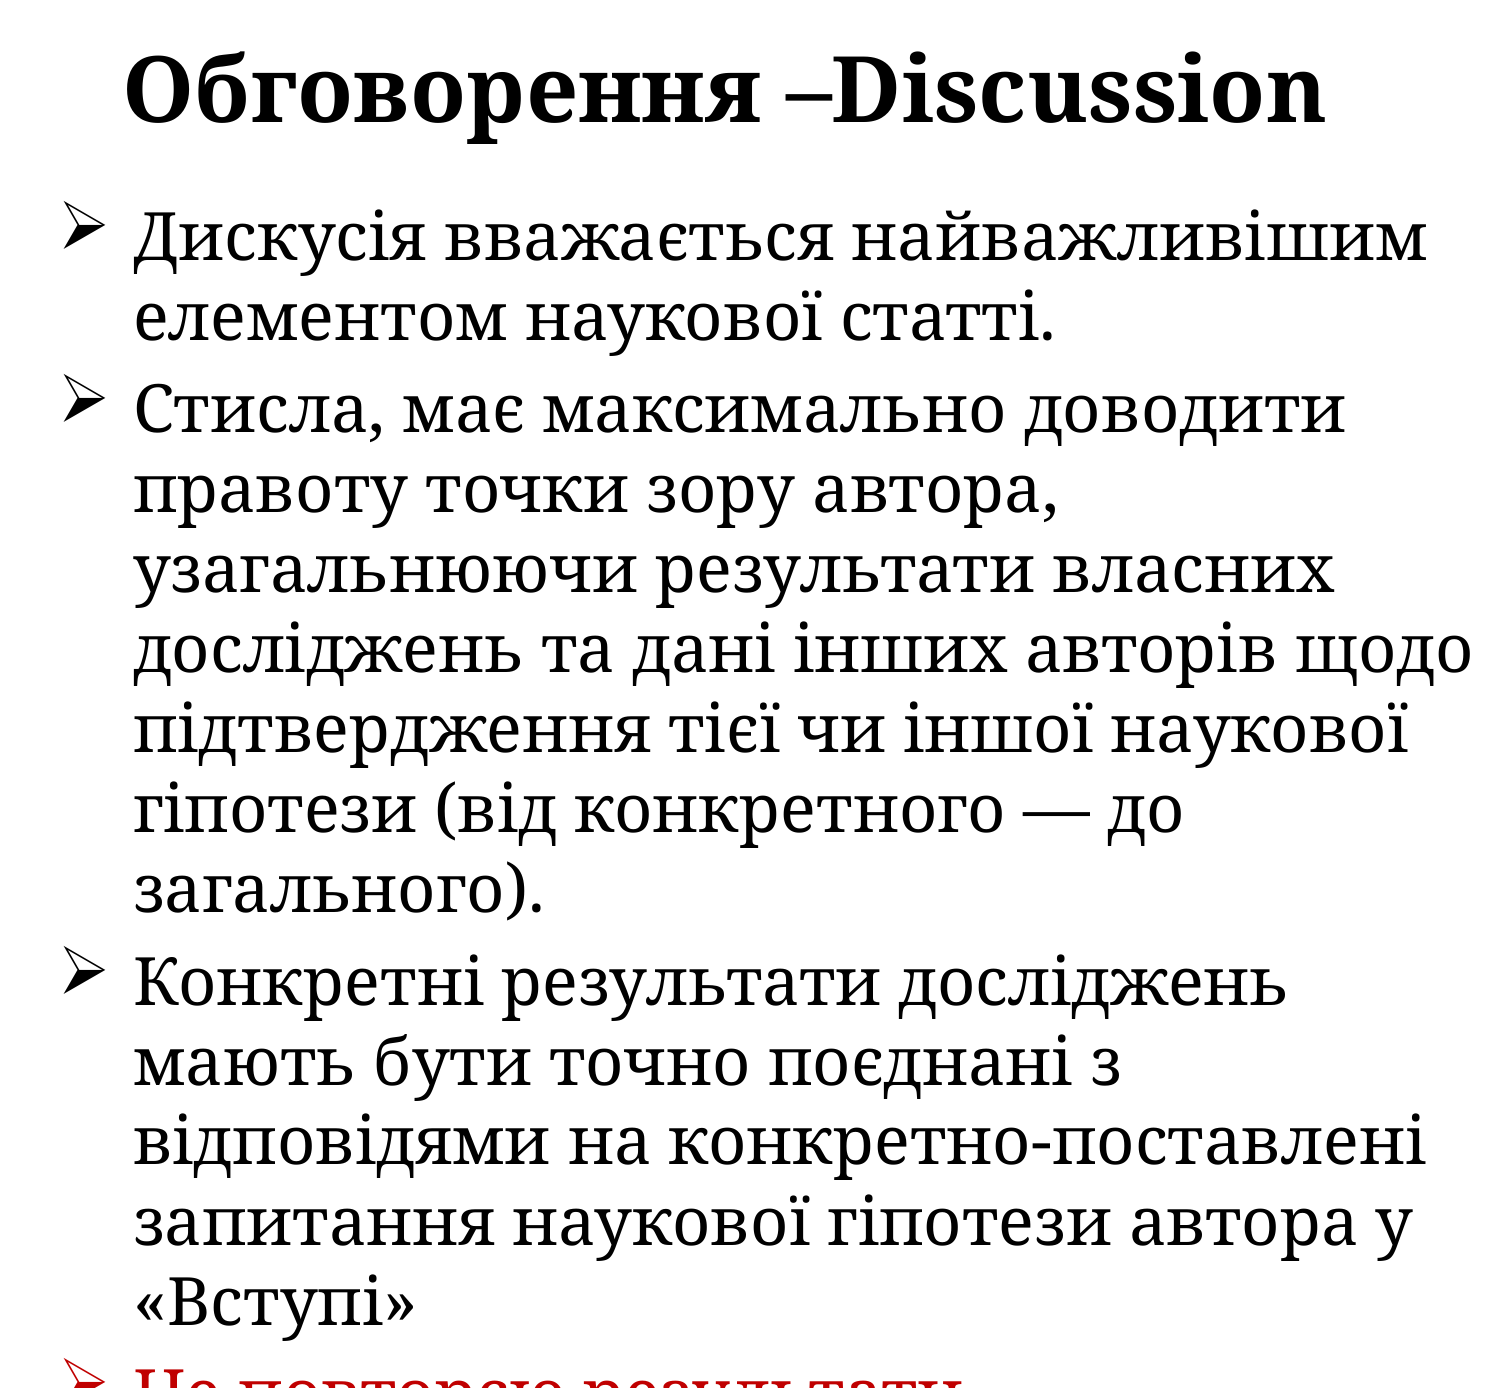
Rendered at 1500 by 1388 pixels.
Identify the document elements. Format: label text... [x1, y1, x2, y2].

list Дискусія вважається найважливішим елементом наукової статті. Стисла, має максимально доводити правоту точки зору автора, узагальнюючи результати власних досліджень та дані інших авторів щодо підтвердження тієї чи іншої наукової гіпотези (від конкретного — до загального). Конкретні результати досліджень мають бути точно поєднані з відповідями на конкретно-поставлені запитання наукової гіпотези автора у «Вступі» Не повторєю результати [58, 193, 1496, 1282]
title Обговорення –Discussion [0, 31, 1475, 143]
